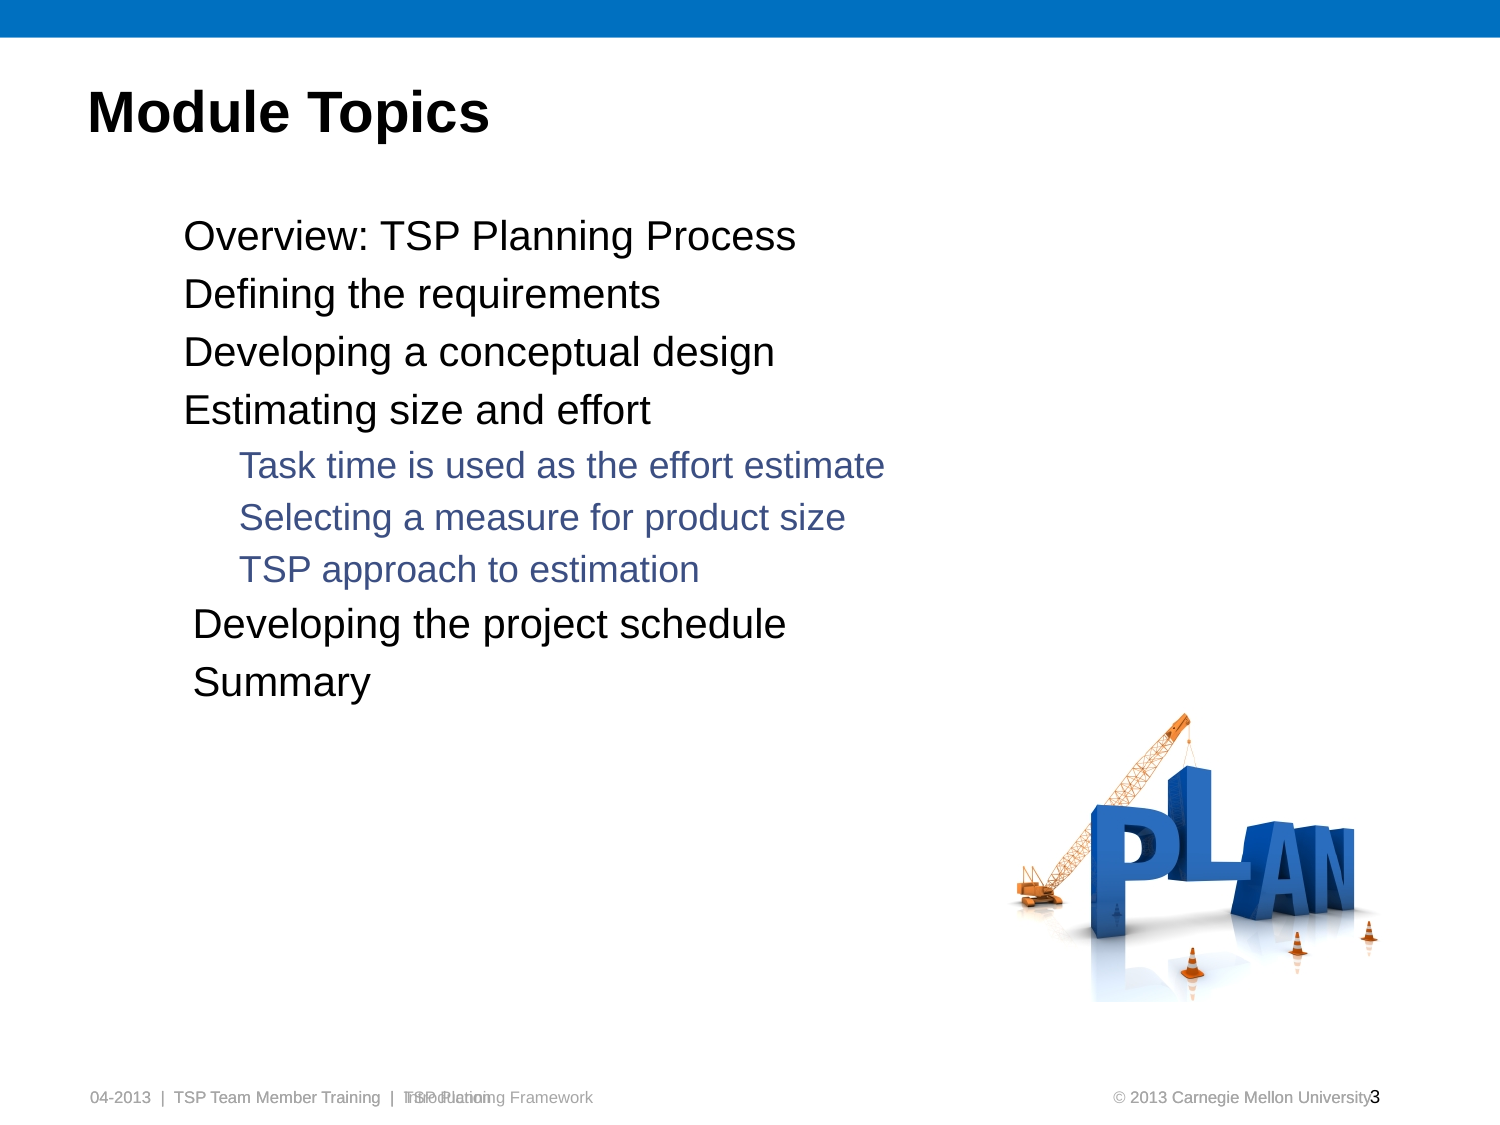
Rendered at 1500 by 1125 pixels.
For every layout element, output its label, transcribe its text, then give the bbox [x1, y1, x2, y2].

picture [999, 707, 1390, 1003]
title Module Topics [87, 87, 1439, 226]
list Overview: TSP Planning Process Defining the requirements Developing a conceptual design Estimating size and effort Task time is used as the effort estimate Selecting a measure for product size TSP approach to estimation Developing the project schedule Summary [183, 212, 1439, 1026]
